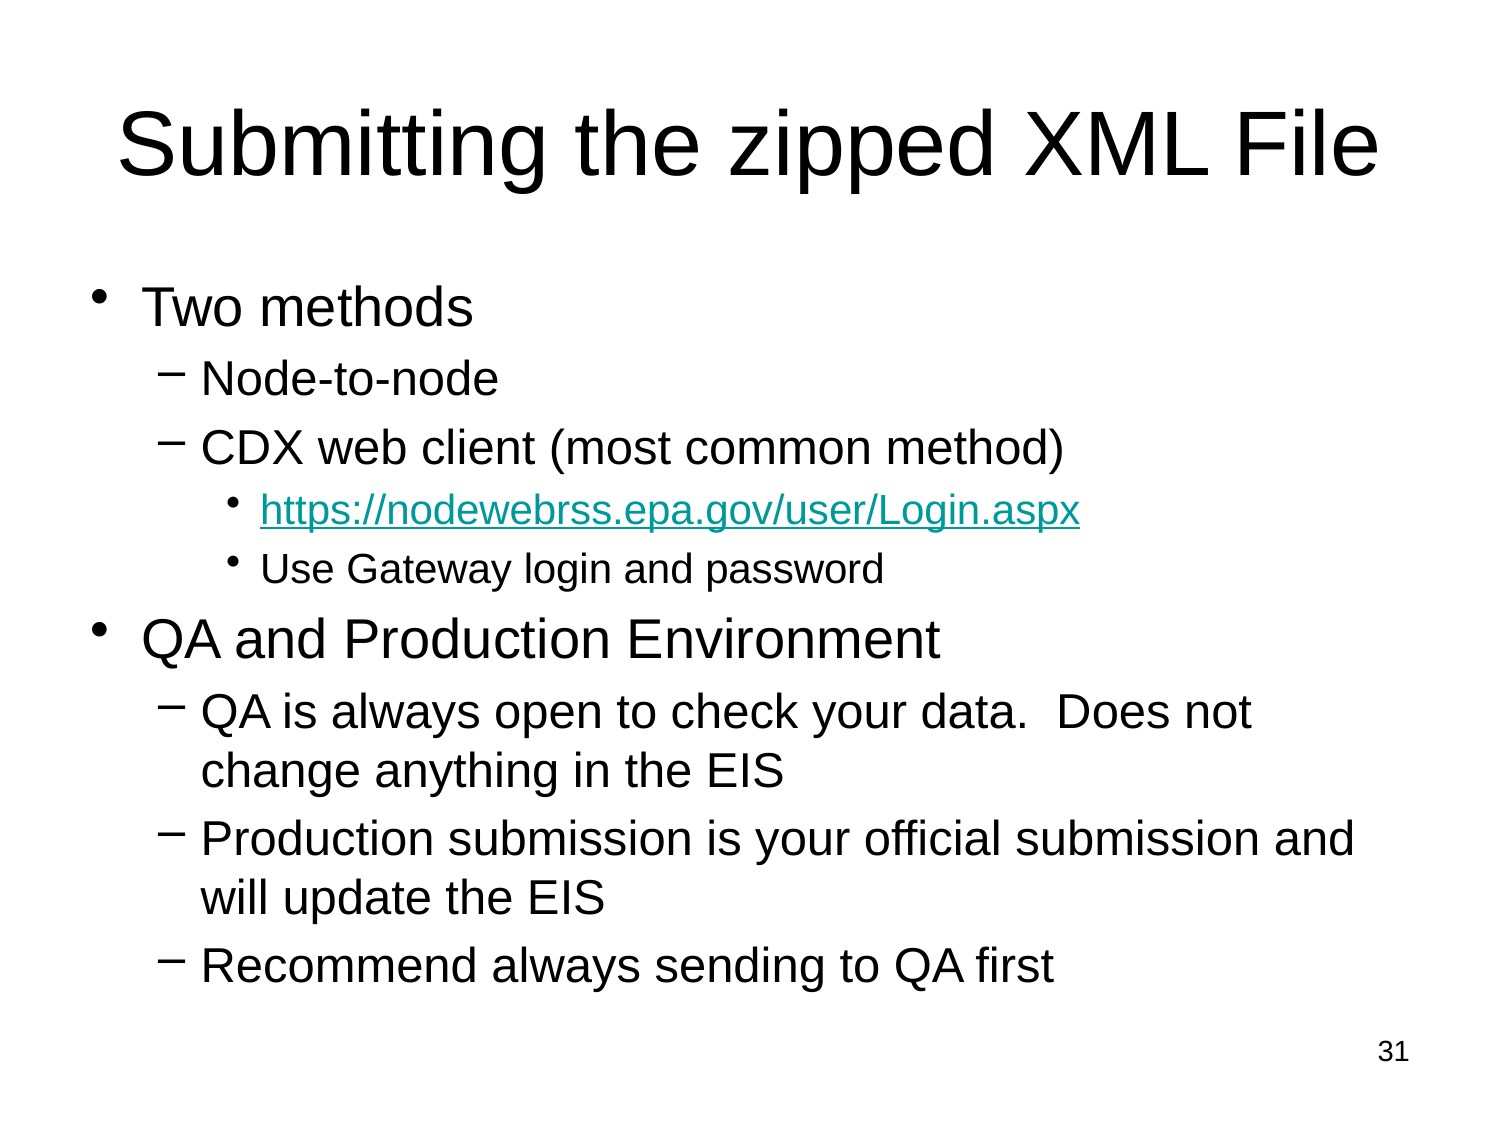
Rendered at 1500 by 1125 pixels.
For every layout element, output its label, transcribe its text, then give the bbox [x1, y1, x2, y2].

list Two methods Node-to-node CDX web client (most common method) https://nodewebrss.epa.gov/user/Login.aspx Use Gateway login and password QA and Production Environment QA is always open to check your data. Does not change anything in the EIS Production submission is your official submission and will update the EIS Recommend always sending to QA first [74, 262, 1426, 1006]
title Submitting the zipped XML File [74, 44, 1426, 233]
slide_number 31 [1074, 1024, 1426, 1103]
